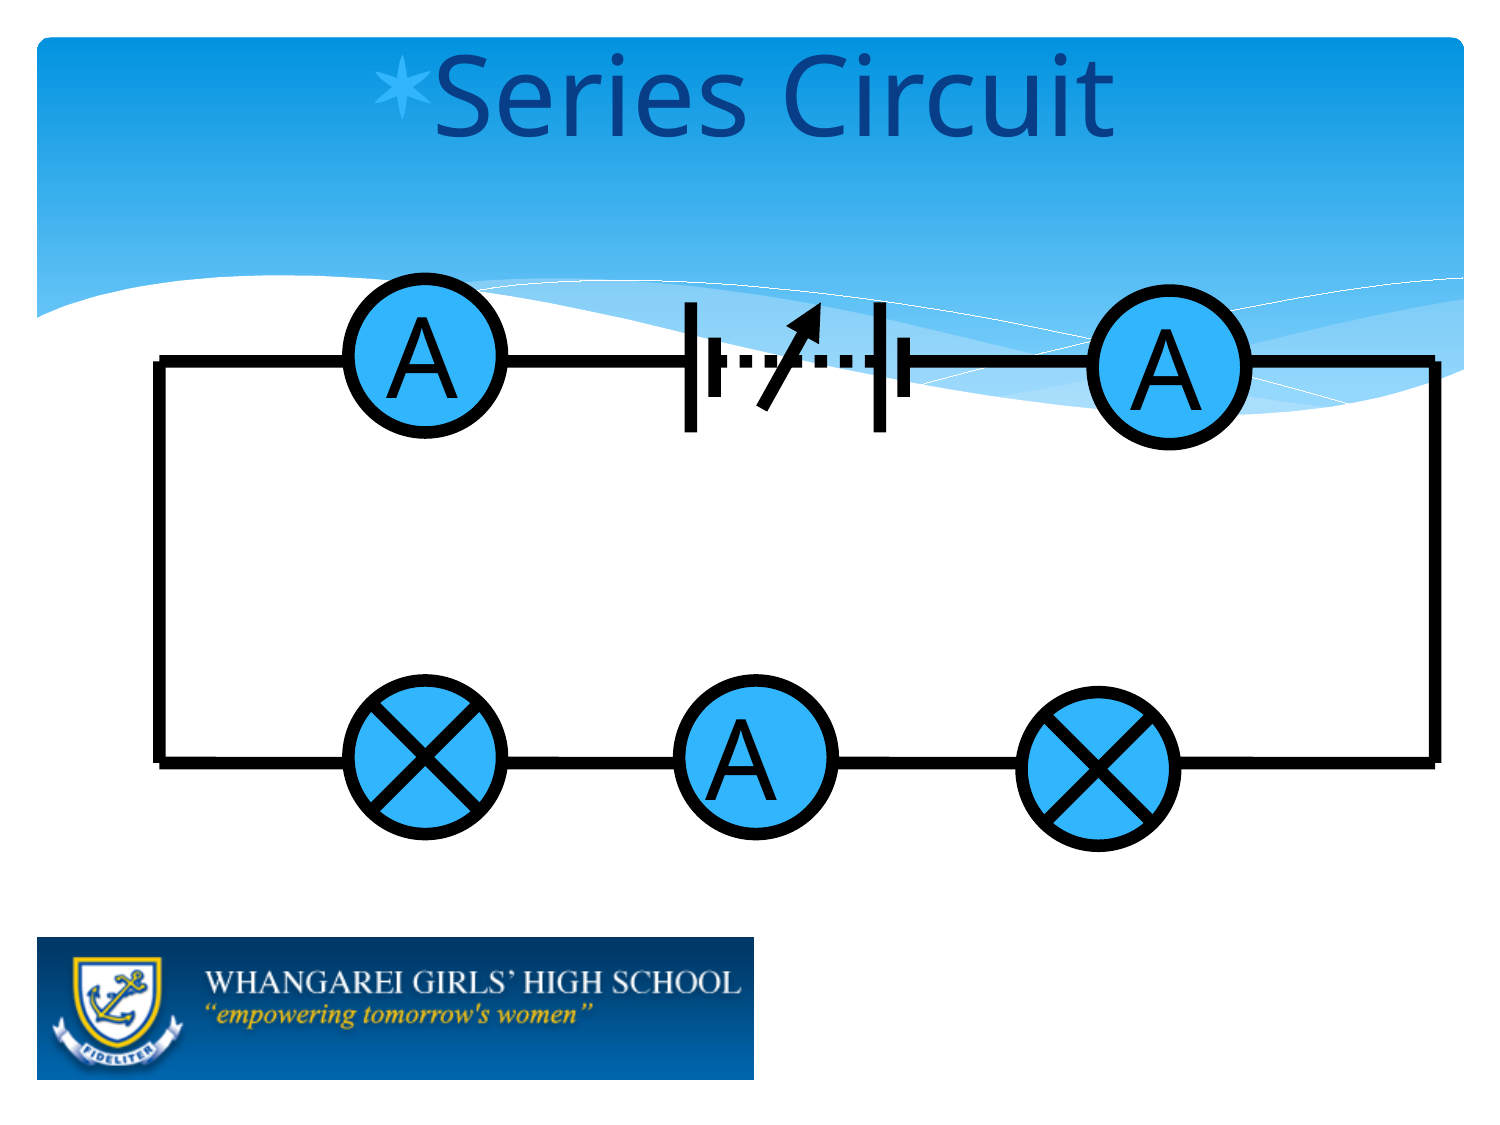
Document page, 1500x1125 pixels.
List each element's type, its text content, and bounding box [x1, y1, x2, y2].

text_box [159, 278, 1436, 846]
list Series Circuit [360, 42, 1459, 769]
picture [37, 937, 754, 1080]
